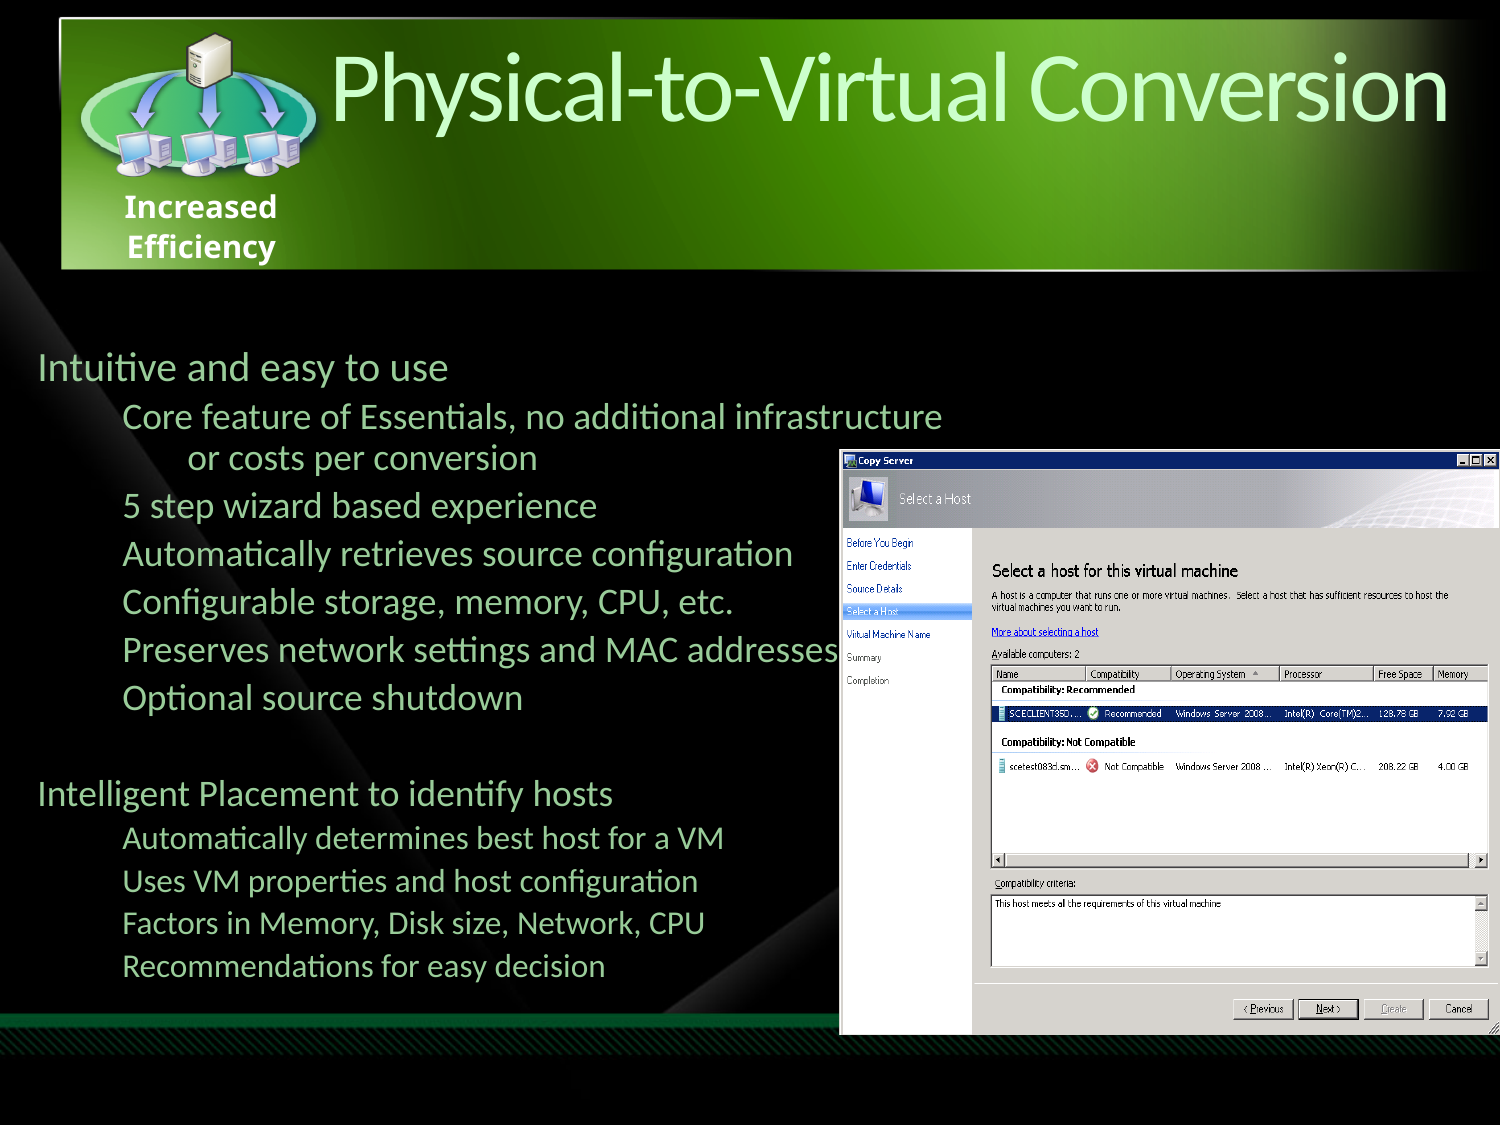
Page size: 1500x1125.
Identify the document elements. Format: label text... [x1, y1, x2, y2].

picture [0, 0, 1500, 1125]
list Intuitive and easy to use Core feature of Essentials, no additional infrastructure or costs per conversion 5 step wizard based experience Automatically retrieves source configuration Configurable storage, memory, CPU, etc. Preserves network settings and MAC addresses Optional source shutdown Intelligent Placement to identify hosts Automatically determines best host for a VM Uses VM properties and host configuration Factors in Memory, Disk size, Network, CPU Recommendations for easy decision [37, 345, 985, 1125]
title Physical-to-Virtual Conversion [329, 0, 1500, 199]
